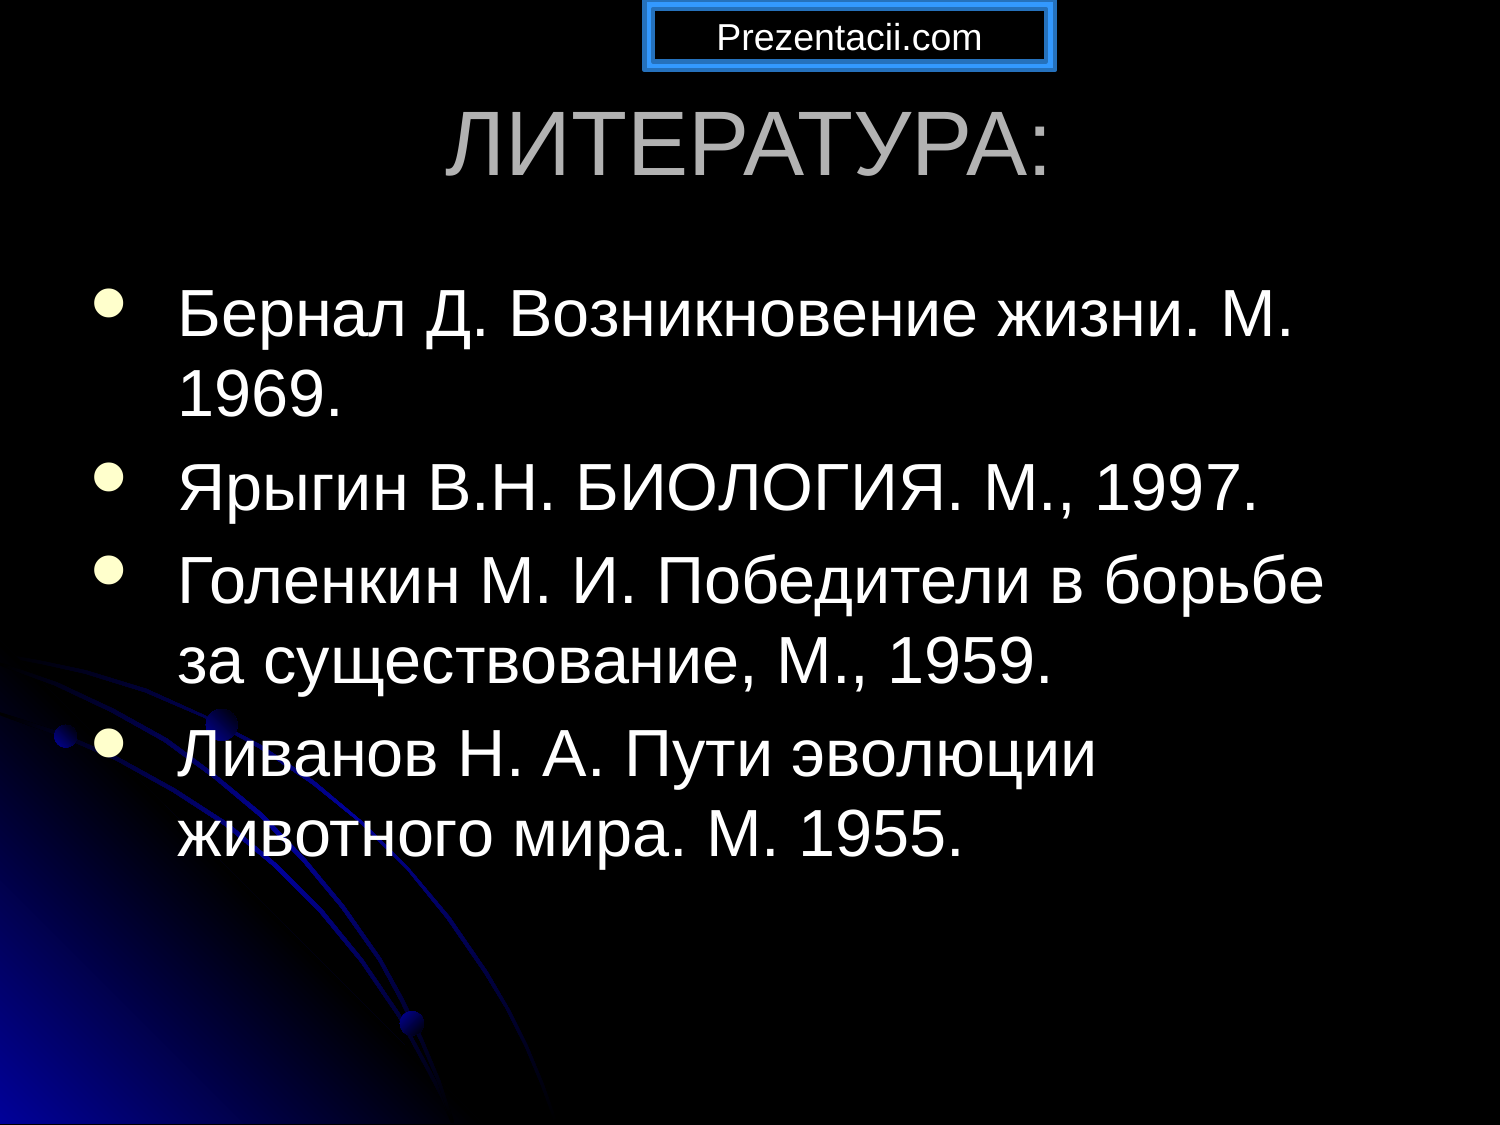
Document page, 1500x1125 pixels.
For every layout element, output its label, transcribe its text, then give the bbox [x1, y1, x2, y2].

text_box Prezentacii.com [642, 0, 1057, 72]
title ЛИТЕРАТУРА: [74, 45, 1426, 233]
list Бернал Д. Возникновение жизни. М. 1969. Ярыгин В.Н. БИОЛОГИЯ. М., 1997. Голенкин М. И. Победители в борьбе за существование, М., 1959. Ливанов Н. А. Пути эволюции животного мира. М. 1955. [74, 262, 1426, 1006]
